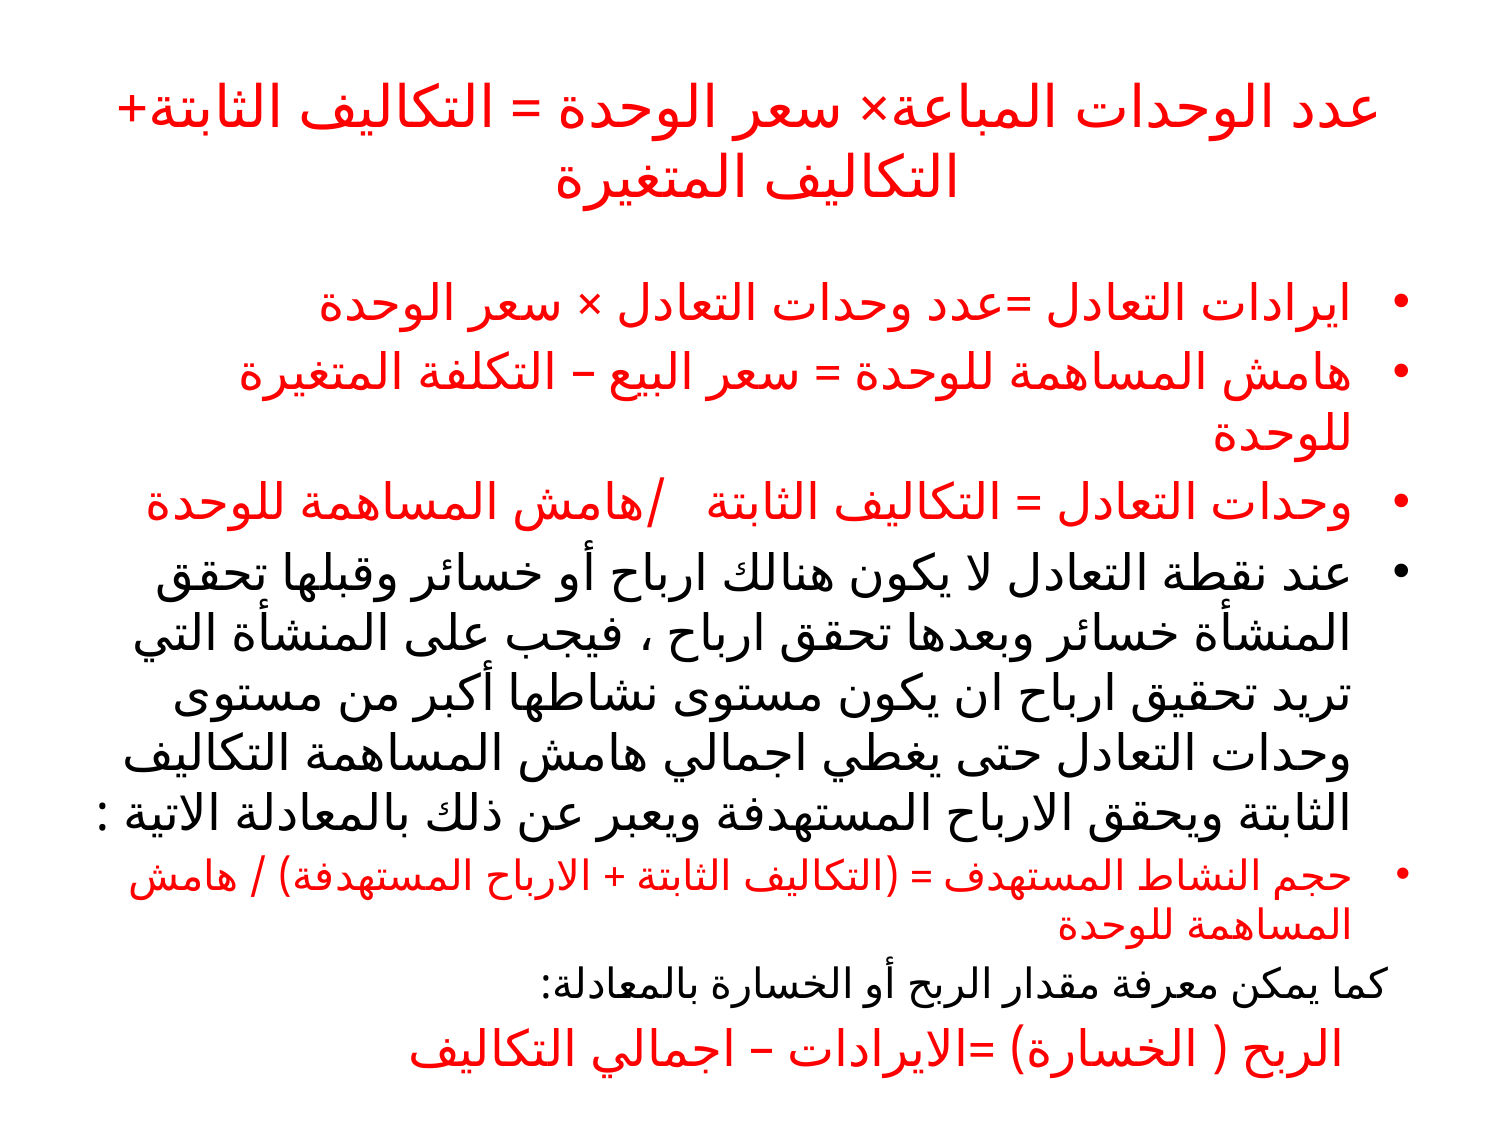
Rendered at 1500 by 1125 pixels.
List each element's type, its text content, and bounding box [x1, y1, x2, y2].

list ايرادات التعادل =عدد وحدات التعادل × سعر الوحدة هامش المساهمة للوحدة = سعر البيع – التكلفة المتغيرة للوحدة وحدات التعادل = التكاليف الثابتة /هامش المساهمة للوحدة عند نقطة التعادل لا يكون هنالك ارباح أو خسائر وقبلها تحقق المنشأة خسائر وبعدها تحقق ارباح ، فيجب على المنشأة التي تريد تحقيق ارباح ان يكون مستوى نشاطها أكبر من مستوى وحدات التعادل حتى يغطي اجمالي هامش المساهمة التكاليف الثابتة ويحقق الارباح المستهدفة ويعبر عن ذلك بالمعادلة الاتية : حجم النشاط المستهدف = (التكاليف الثابتة + الارباح المستهدفة) / هامش المساهمة للوحدة كما يمكن معرفة مقدار الربح أو الخسارة بالمعادلة: الربح ( الخسارة) =الايرادات – اجمالي التكاليف [75, 262, 1425, 1005]
title عدد الوحدات المباعة× سعر الوحدة = التكاليف الثابتة+ التكاليف المتغيرة [75, 45, 1425, 233]
